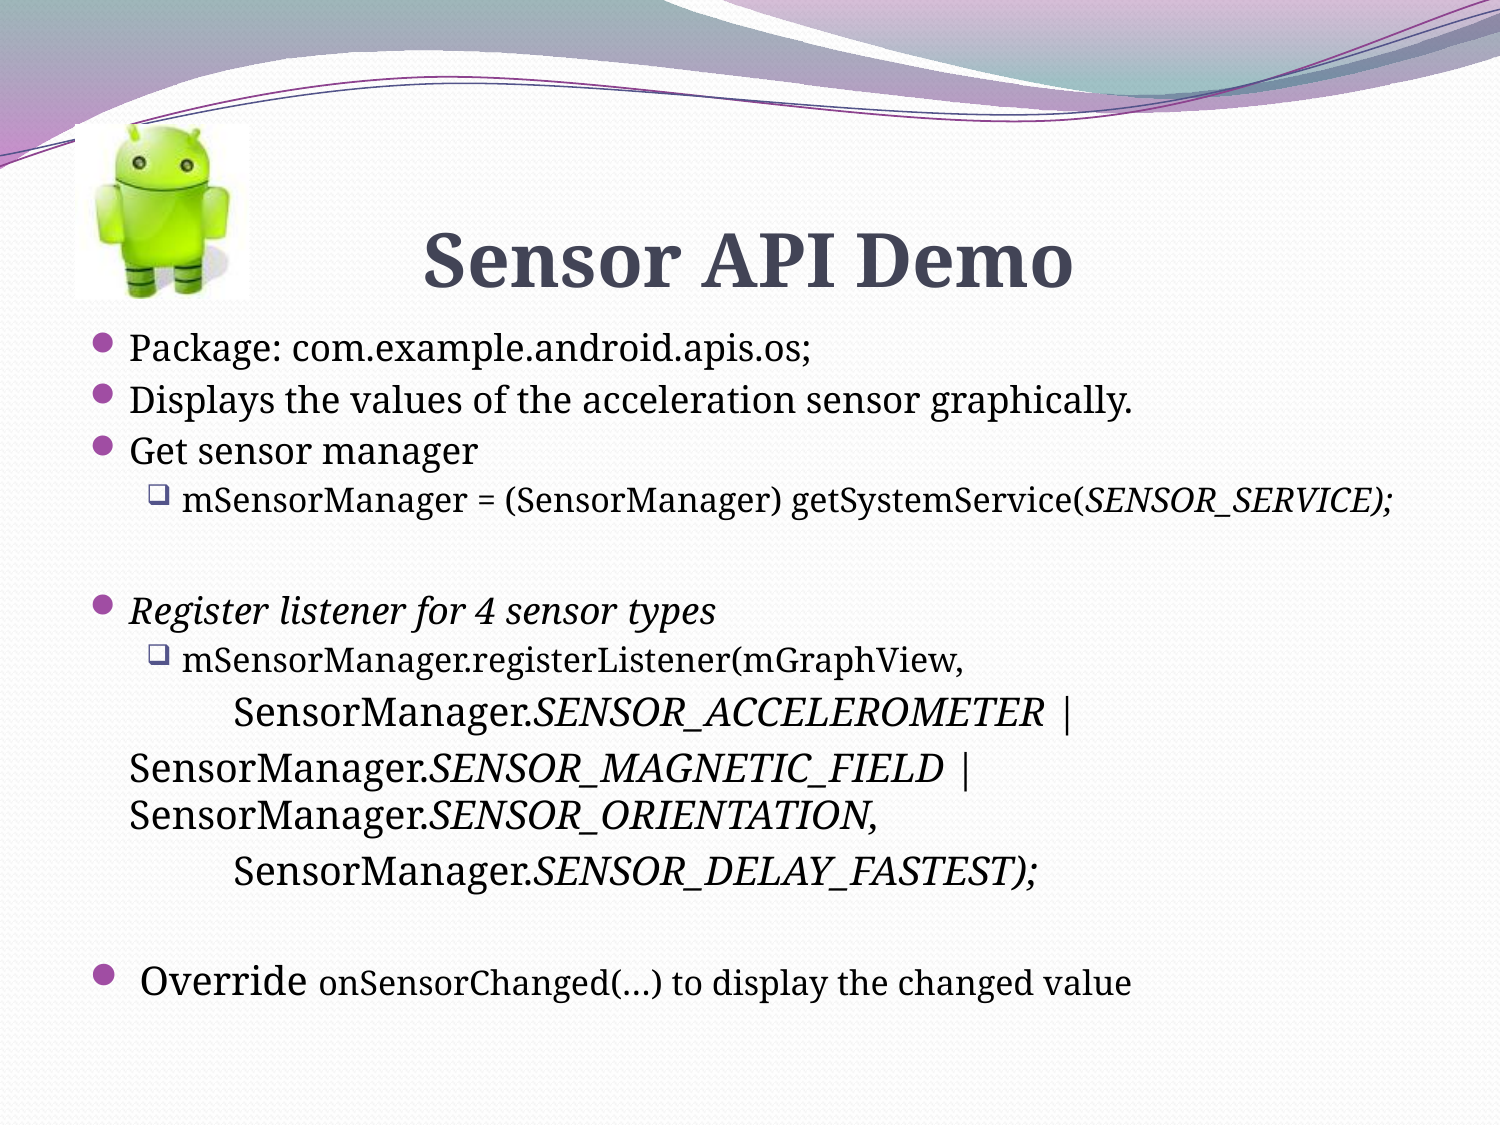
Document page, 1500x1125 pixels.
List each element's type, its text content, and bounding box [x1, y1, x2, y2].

list Package: com.example.android.apis.os; Displays the values of the acceleration sensor graphically. Get sensor manager mSensorManager = (SensorManager) getSystemService(SENSOR_SERVICE); Register listener for 4 sensor types mSensorManager.registerListener(mGraphView, SensorManager.SENSOR_ACCELEROMETER | SensorManager.SENSOR_MAGNETIC_FIELD | SensorManager.SENSOR_ORIENTATION, SensorManager.SENSOR_DELAY_FASTEST); Override onSensorChanged(…) to display the changed value [75, 317, 1425, 1038]
title Sensor API Demo [75, 115, 1425, 303]
